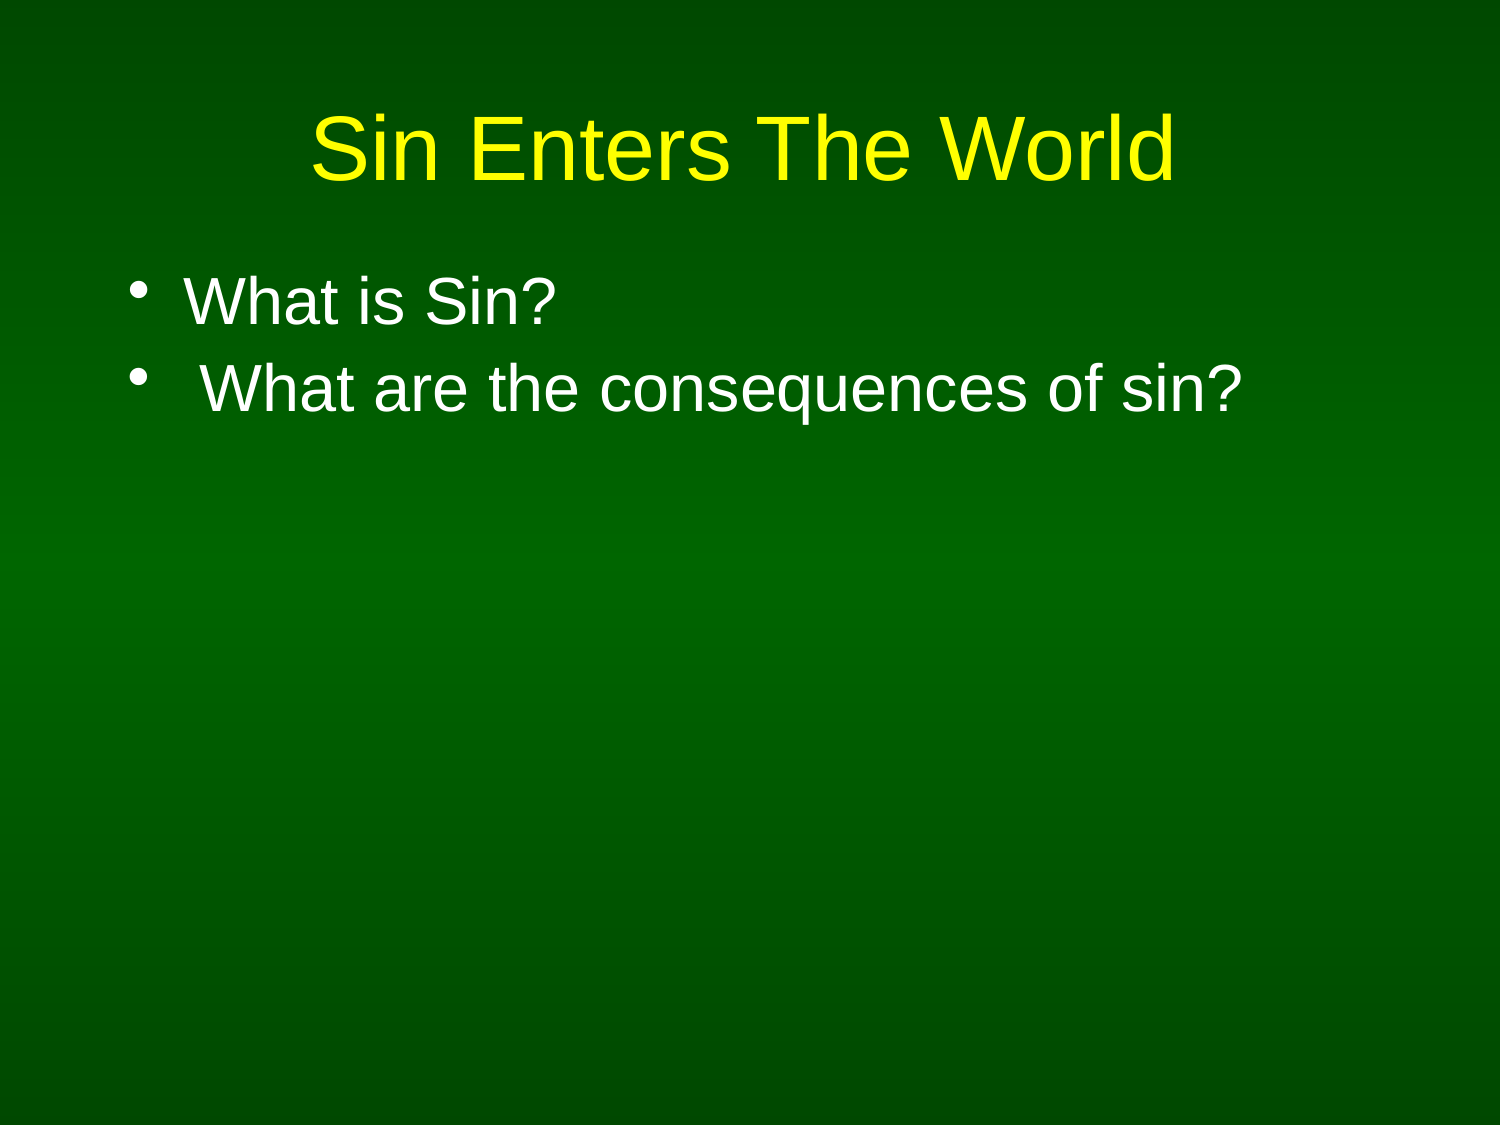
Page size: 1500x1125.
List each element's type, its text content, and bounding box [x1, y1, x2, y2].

list What is Sin? [112, 249, 1450, 338]
title Sin Enters The World [50, 50, 1438, 238]
text_box What are the consequences of sin? [112, 337, 1413, 493]
